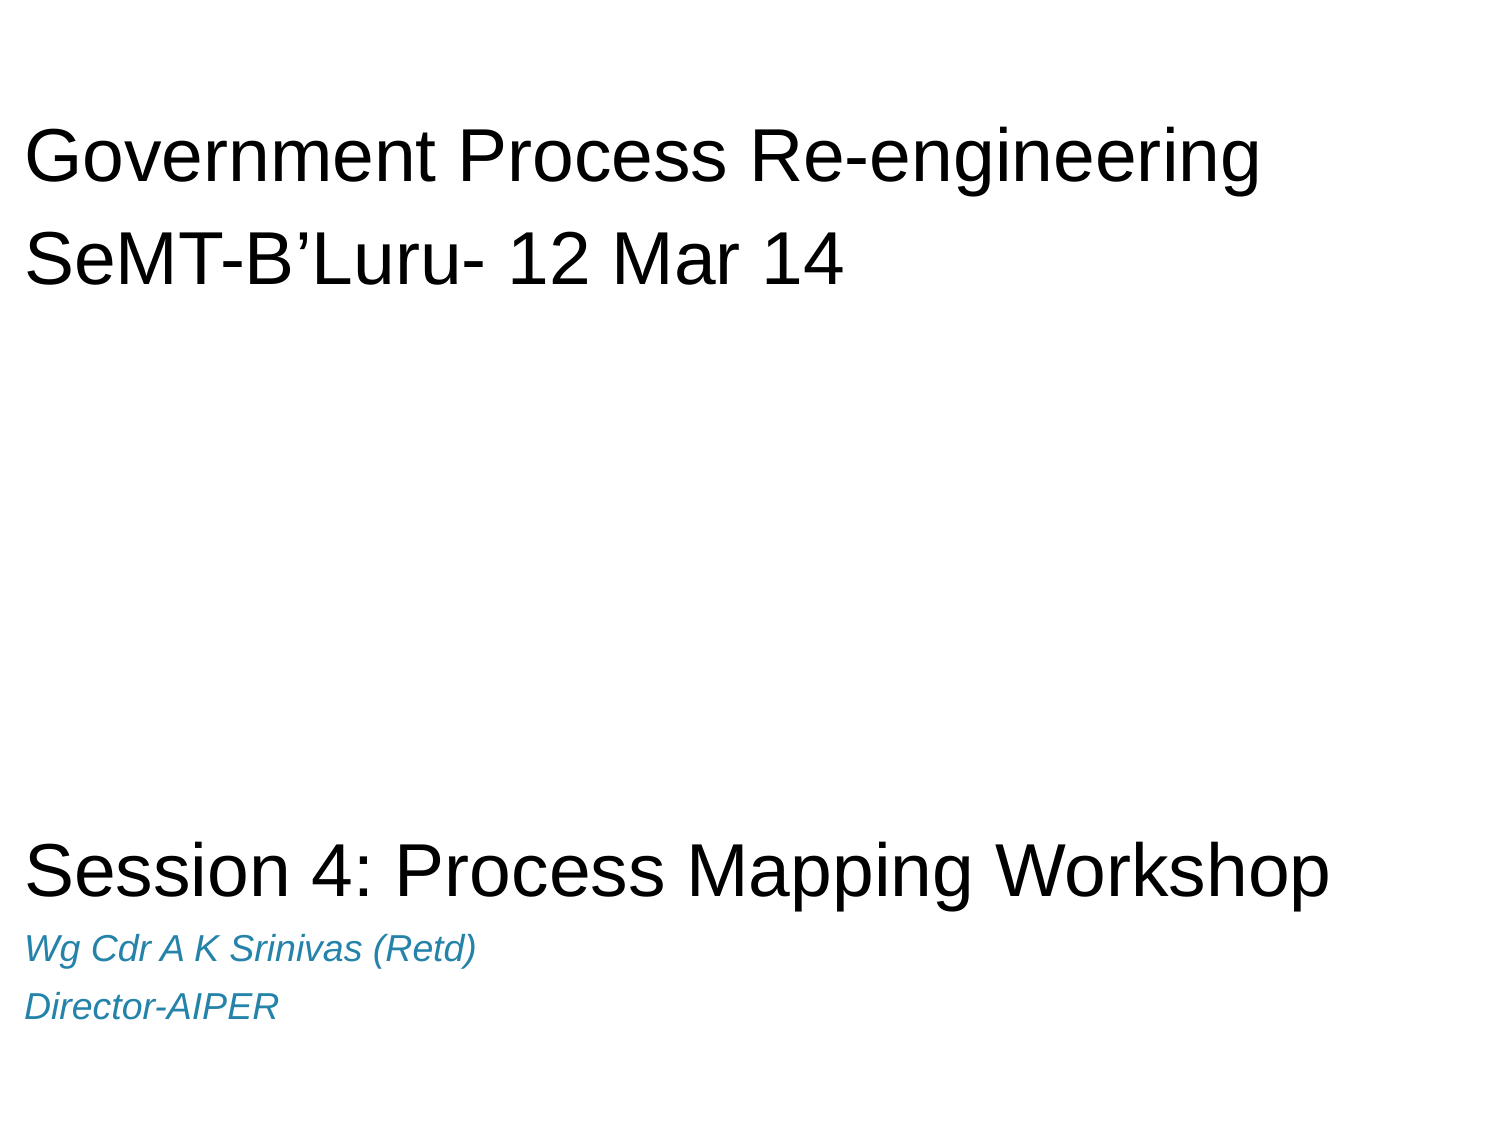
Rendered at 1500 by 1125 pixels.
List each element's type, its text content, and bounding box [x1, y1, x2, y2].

text_box Session 4: Process Mapping Workshop Wg Cdr A K Srinivas (Retd) Director-AIPER [13, 821, 1471, 1027]
text_box Government Process Re-engineering SeMT-B’Luru- 12 Mar 14 [13, 106, 1500, 300]
